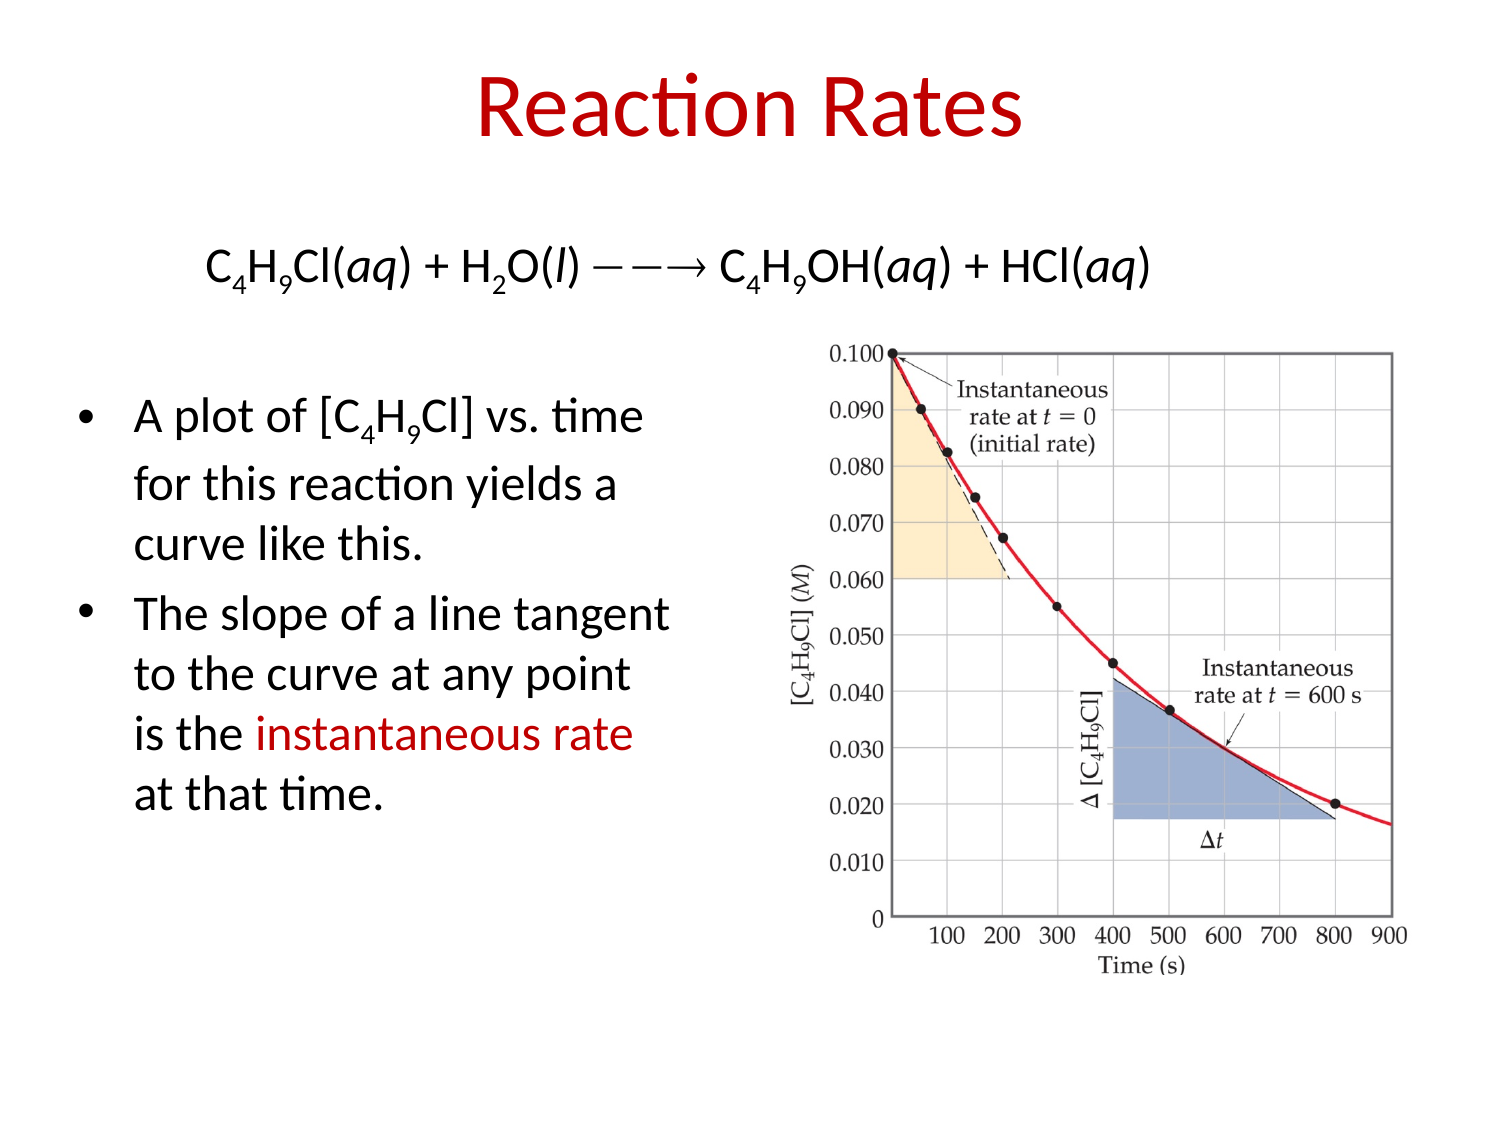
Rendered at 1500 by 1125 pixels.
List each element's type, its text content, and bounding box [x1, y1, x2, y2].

text_box Reaction Rates [112, 37, 1388, 225]
text_box C4H9Cl(aq) + H2O(l)  C4H9OH(aq) + HCl(aq) [190, 224, 1363, 308]
picture [783, 338, 1413, 976]
text_box A plot of [C4H9Cl] vs. time for this reaction yields a curve like this. The slope of a line tangent to the curve at any point is the instantaneous rate at that time. [62, 374, 688, 888]
